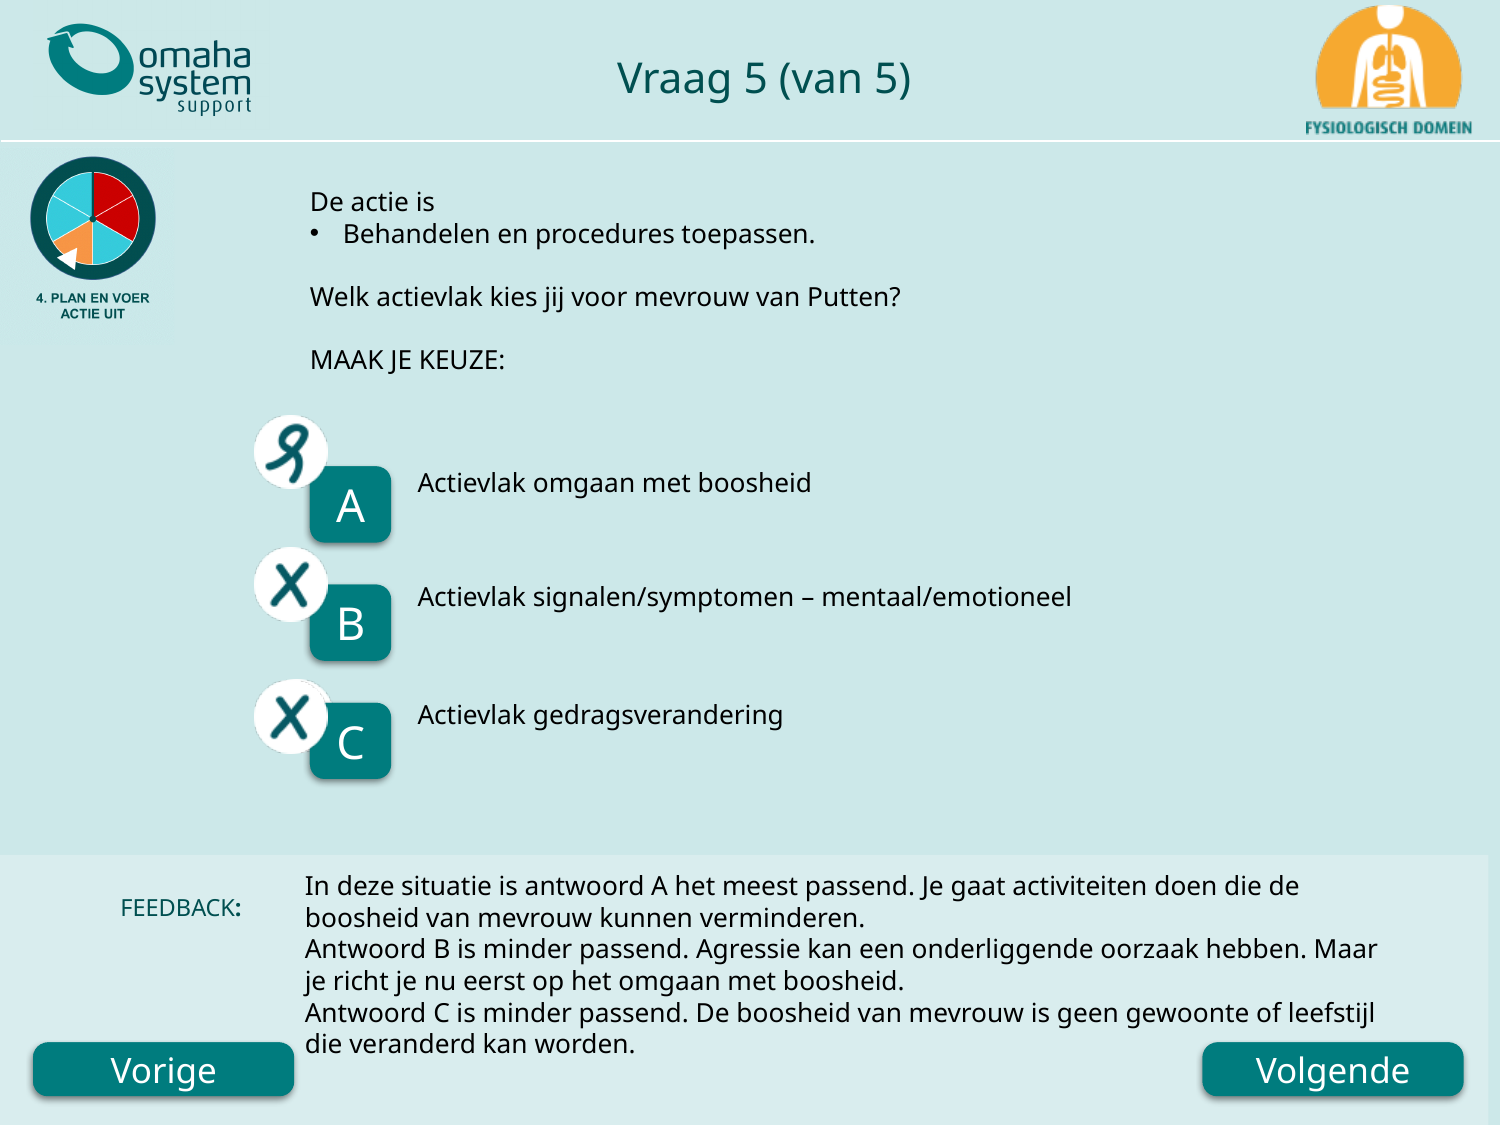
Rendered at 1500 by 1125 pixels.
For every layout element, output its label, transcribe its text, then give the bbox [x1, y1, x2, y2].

text_box FEEDBACK: [11, 887, 248, 928]
text_box Vorige [33, 1042, 295, 1097]
picture [0, 146, 175, 346]
text_box B [309, 584, 392, 661]
text_box Vraag 5 (van 5) [304, 43, 1224, 110]
text_box Actievlak gedragsverandering [417, 698, 1394, 731]
text_box [0, 854, 1489, 1125]
picture [1306, 5, 1473, 135]
picture [254, 415, 328, 489]
text_box A [309, 466, 392, 543]
text_box De actie is Behandelen en procedures toepassen. Welk actievlak kies jij voor mevrouw van Putten? MAAK JE KEUZE: [309, 154, 1370, 376]
text_box Actievlak omgaan met boosheid [417, 465, 1394, 498]
text_box Volgende [1202, 1042, 1464, 1097]
text_box Actievlak signalen/symptomen – mentaal/emotioneel [417, 579, 1394, 612]
picture [254, 547, 328, 622]
picture [32, 0, 270, 130]
text_box C [309, 702, 392, 779]
picture [254, 679, 334, 754]
text_box In deze situatie is antwoord A het meest passend. Je gaat activiteiten doen die de boosheid van mevrouw kunnen verminderen. Antwoord B is minder passend. Agressie kan een onderliggende oorzaak hebben. Maar je richt je nu eerst op het omgaan met boosheid. Antwoord C is minder passend. De boosheid van mevrouw is geen gewoonte of leefstijl die veranderd kan worden. [304, 869, 1380, 1059]
